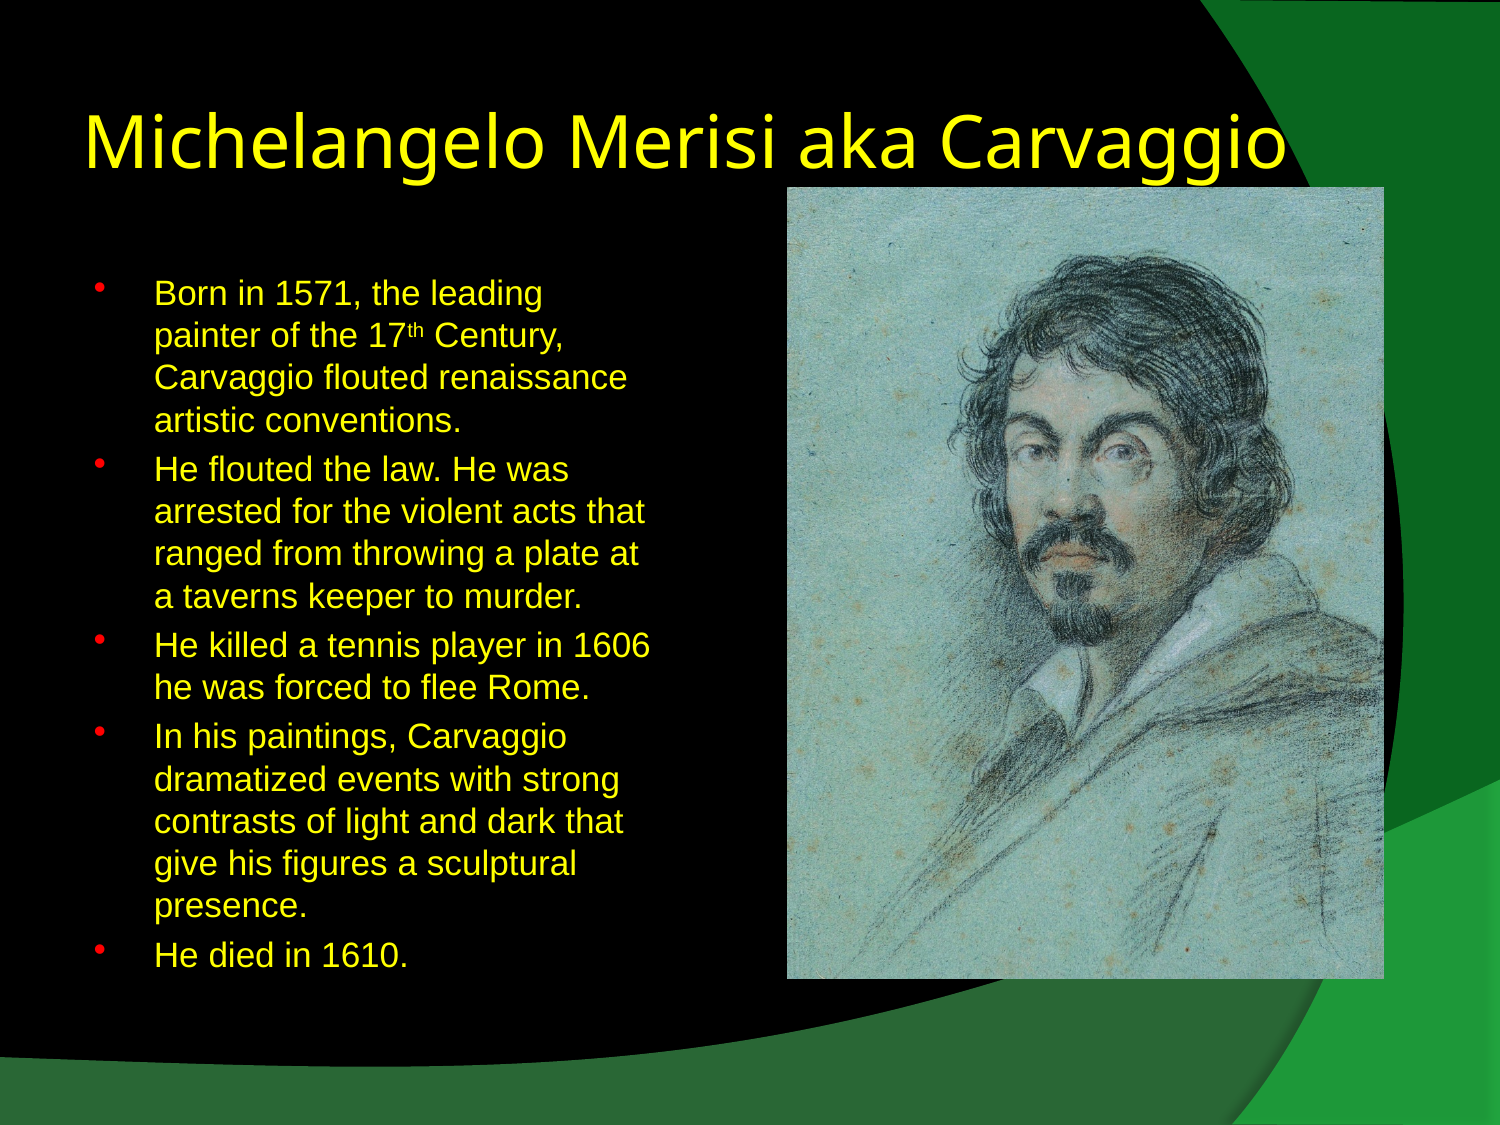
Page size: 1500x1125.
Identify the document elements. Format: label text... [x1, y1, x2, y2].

list Born in 1571, the leading painter of the 17th Century, Carvaggio flouted renaissance artistic conventions. He flouted the law. He was arrested for the violent acts that ranged from throwing a plate at a taverns keeper to murder. He killed a tennis player in 1606 he was forced to flee Rome. In his paintings, Carvaggio dramatized events with strong contrasts of light and dark that give his figures a sculptural presence. He died in 1610. [75, 262, 675, 1005]
picture [787, 187, 1384, 980]
title Michelangelo Merisi aka Carvaggio [75, 45, 1300, 233]
